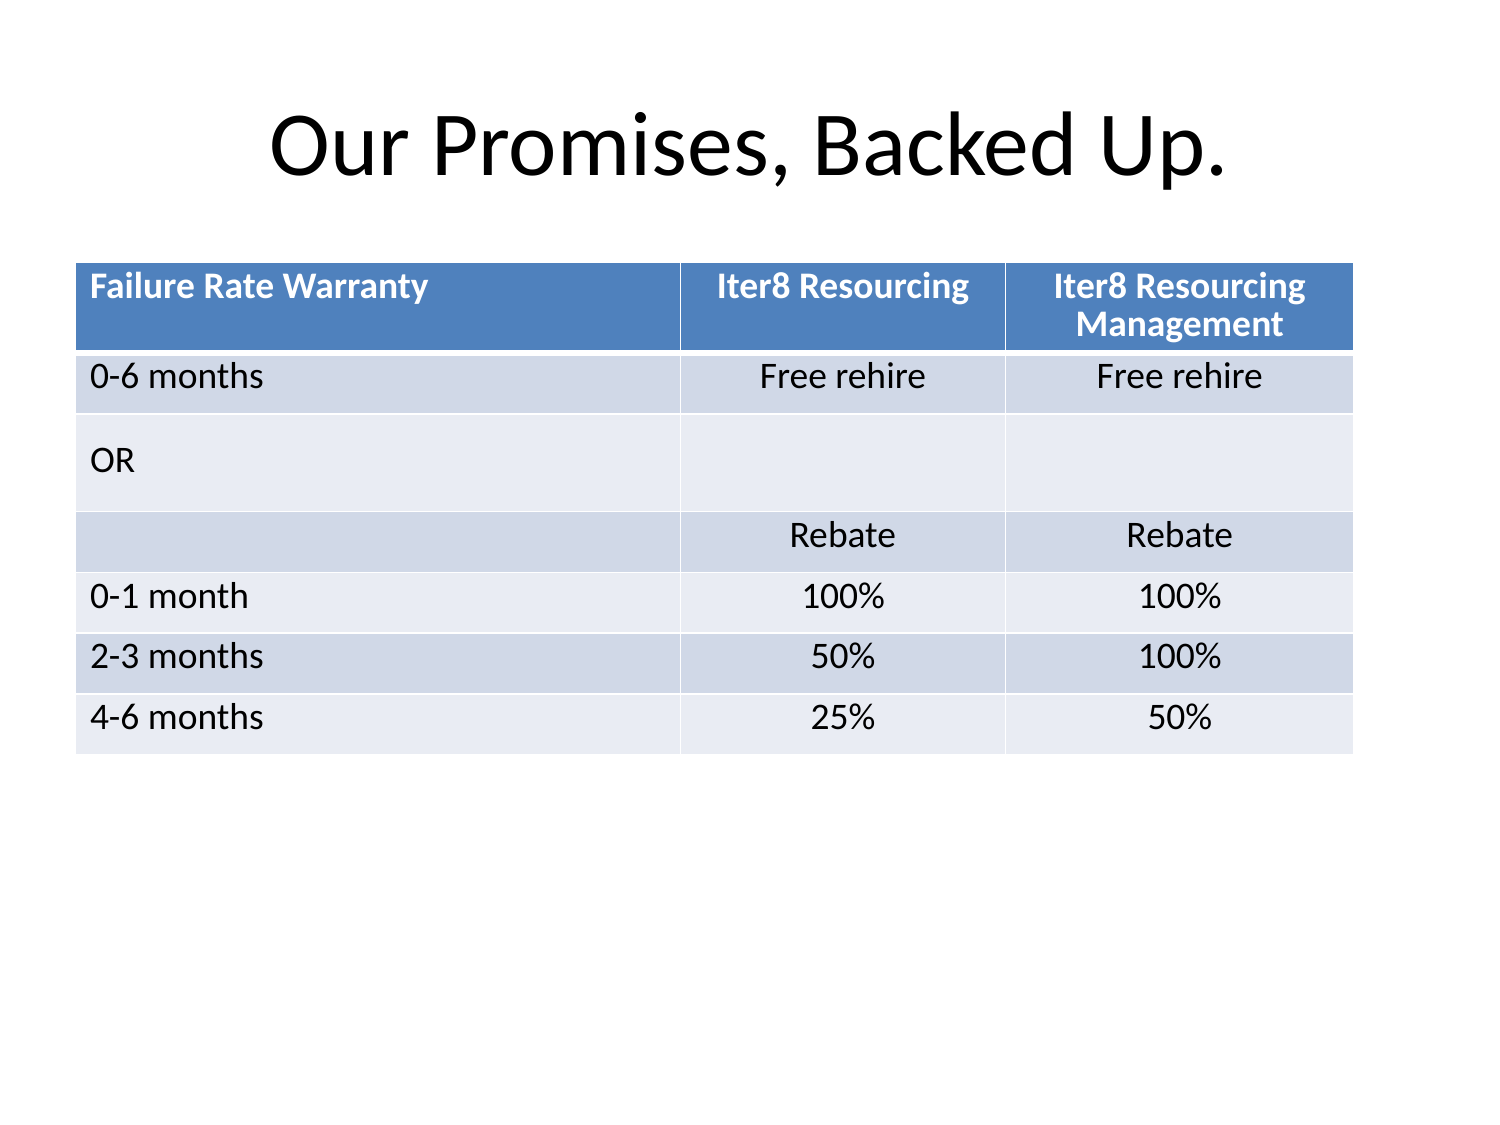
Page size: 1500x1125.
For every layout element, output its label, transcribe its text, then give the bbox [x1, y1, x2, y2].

table_cell 100% [1006, 634, 1353, 693]
table_cell 0-6 months [76, 356, 680, 413]
table_cell 4-6 months [76, 695, 680, 754]
table_header Iter8 Resourcing [681, 263, 1005, 350]
table_cell 50% [681, 634, 1005, 693]
table_header Iter8 Resourcing Management [1006, 263, 1353, 350]
title Our Promises, Backed Up. [75, 45, 1425, 233]
table_cell [681, 415, 1005, 511]
table_cell Rebate [1006, 512, 1353, 572]
table_cell 50% [1006, 695, 1353, 754]
table_cell 100% [1006, 573, 1353, 632]
table_cell [76, 512, 680, 572]
table_cell 25% [681, 695, 1005, 754]
table_cell [1006, 415, 1353, 511]
table_cell 0-1 month [76, 573, 680, 632]
table_cell 100% [681, 573, 1005, 632]
table_header Failure Rate Warranty [76, 263, 680, 350]
table_cell 2-3 months [76, 634, 680, 693]
table_cell OR [76, 415, 680, 511]
table_cell Rebate [681, 512, 1005, 572]
table_cell Free rehire [681, 356, 1005, 413]
table_cell Free rehire [1006, 356, 1353, 413]
